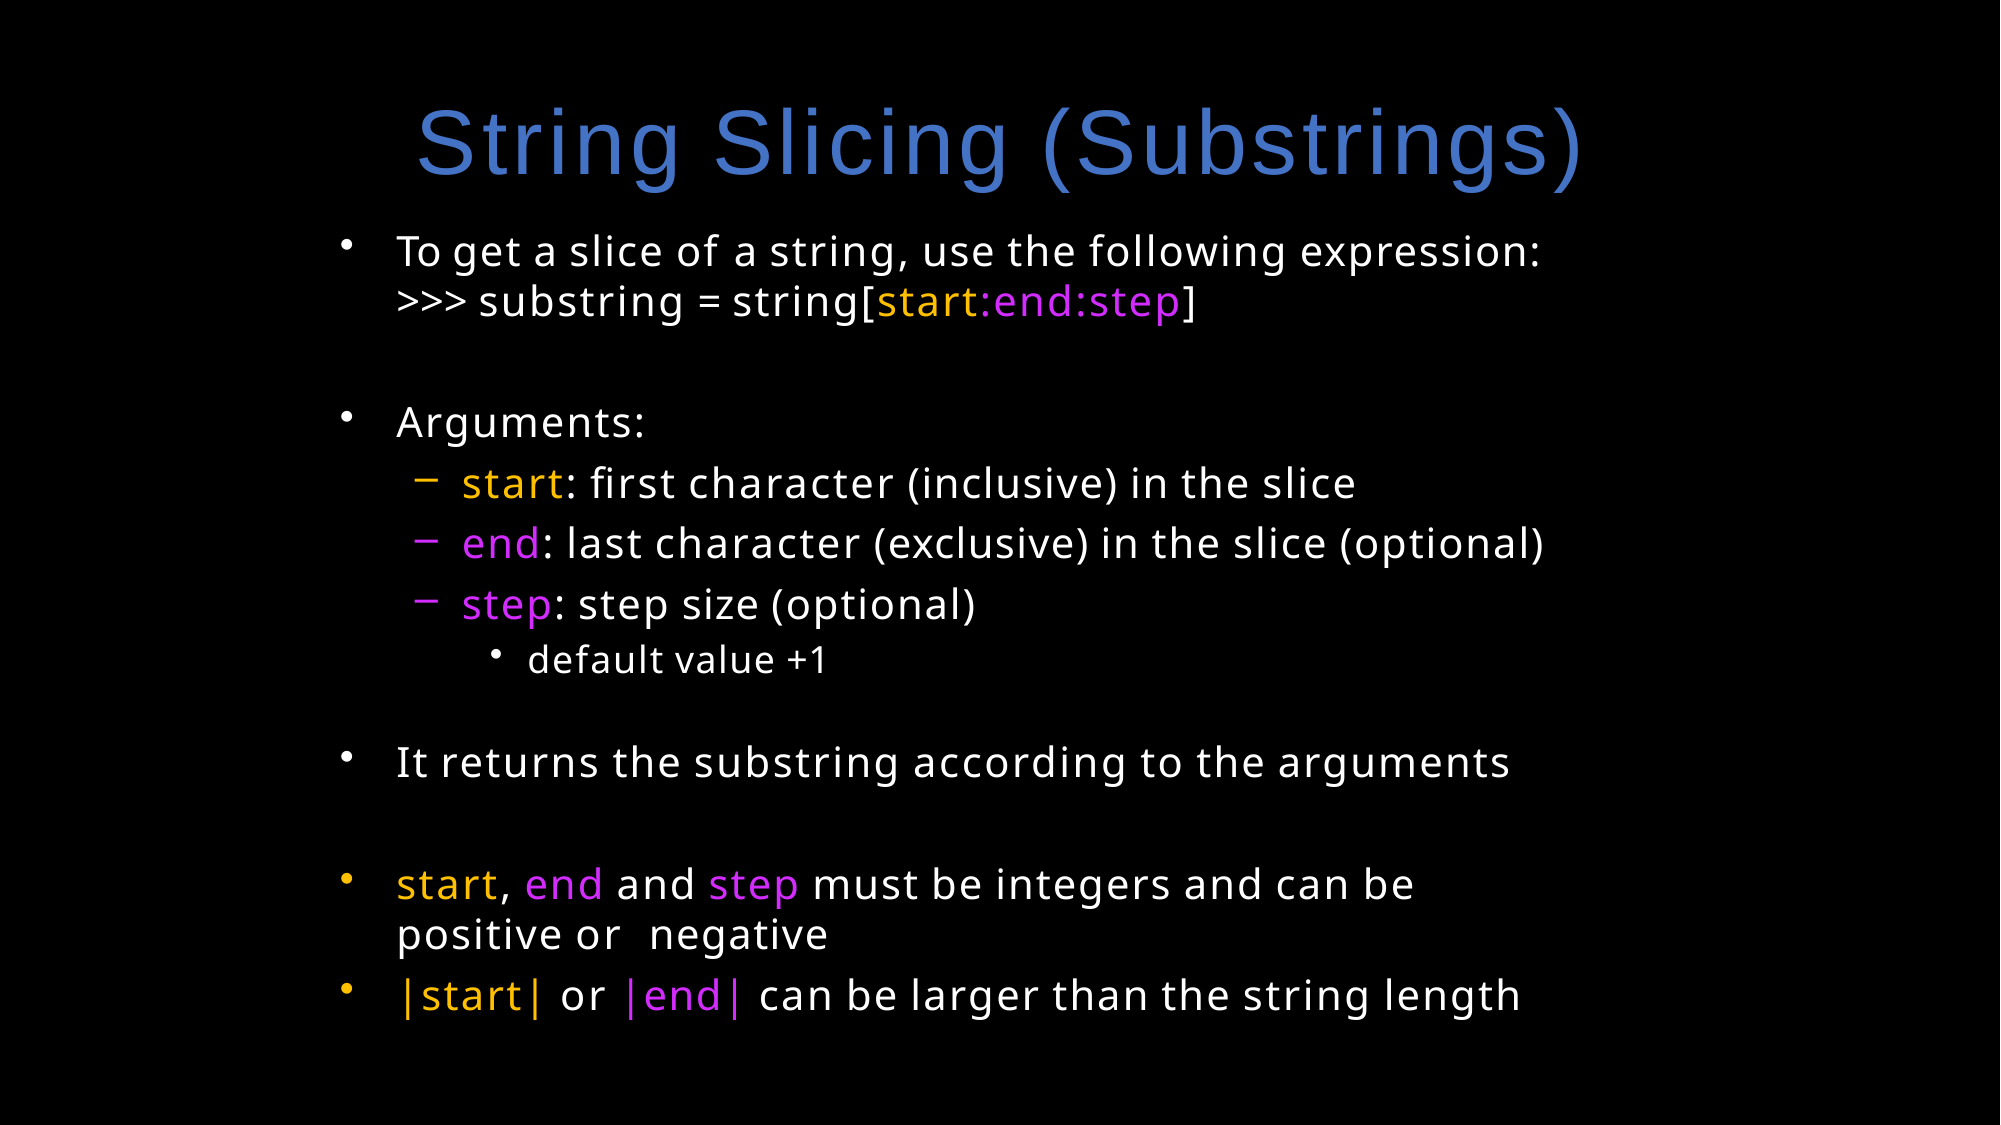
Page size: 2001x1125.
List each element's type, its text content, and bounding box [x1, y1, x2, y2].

text_box To get a slice of a string, use the following expression: >>> substring = string[start:end:step] Arguments: start: first character (inclusive) in the slice end: last character (exclusive) in the slice (optional) step: step size (optional) default value +1 It returns the substring according to the arguments start, end and step must be integers and can be positive or negative |start| or |end| can be larger than the string length [337, 222, 1580, 1019]
title String Slicing (Substrings) [413, 41, 1587, 232]
